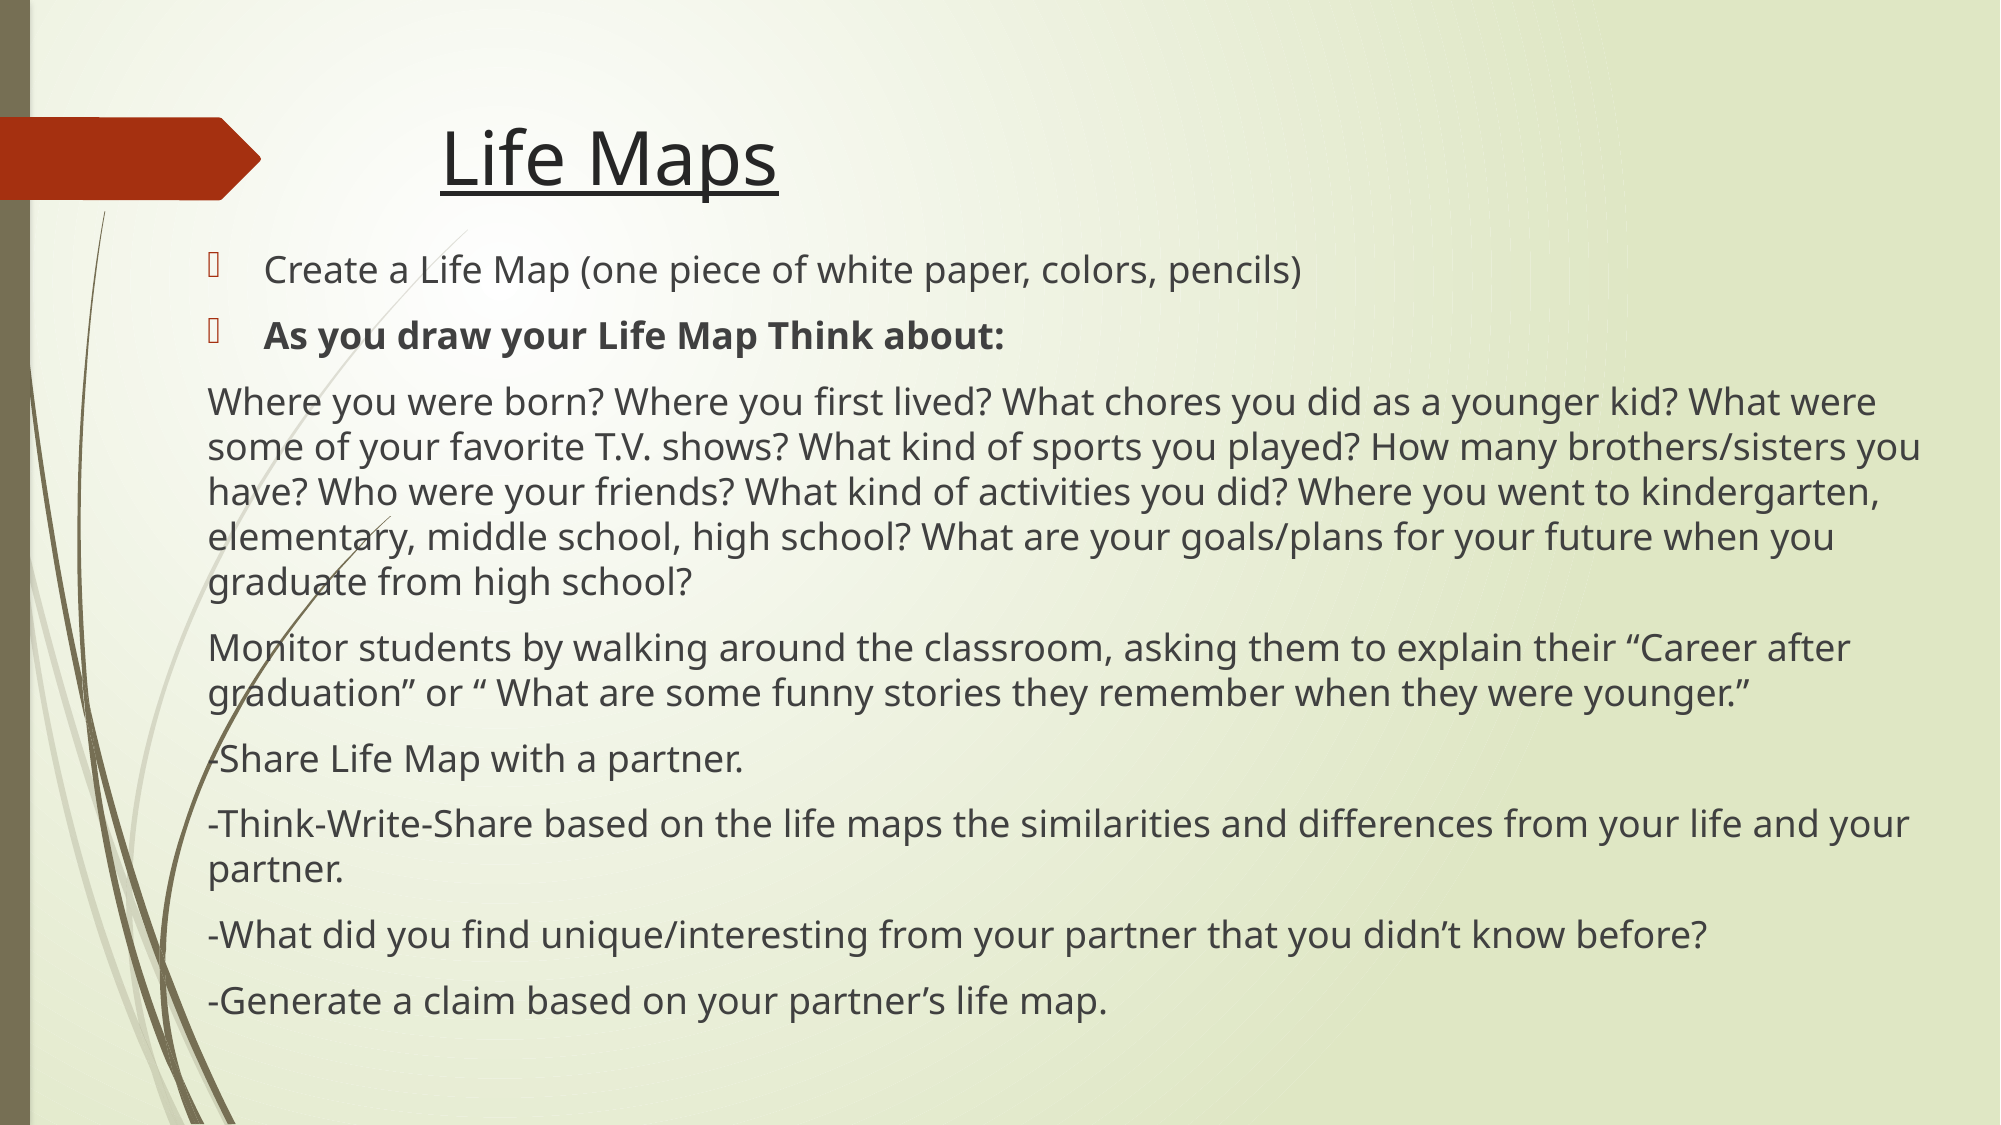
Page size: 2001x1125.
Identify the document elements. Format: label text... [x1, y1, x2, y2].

list Create a Life Map (one piece of white paper, colors, pencils) As you draw your Life Map Think about: Where you were born? Where you first lived? What chores you did as a younger kid? What were some of your favorite T.V. shows? What kind of sports you played? How many brothers/sisters you have? Who were your friends? What kind of activities you did? Where you went to kindergarten, elementary, middle school, high school? What are your goals/plans for your future when you graduate from high school? Monitor students by walking around the classroom, asking them to explain their “Career after graduation” or “ What are some funny stories they remember when they were younger.” -Share Life Map with a partner. -Think-Write-Share based on the life maps the similarities and differences from your life and your partner. -What did you find unique/interesting from your partner that you didn’t know before? -Generate a claim based on your partner’s life map. [192, 238, 1948, 1048]
title Life Maps [425, 102, 1888, 238]
